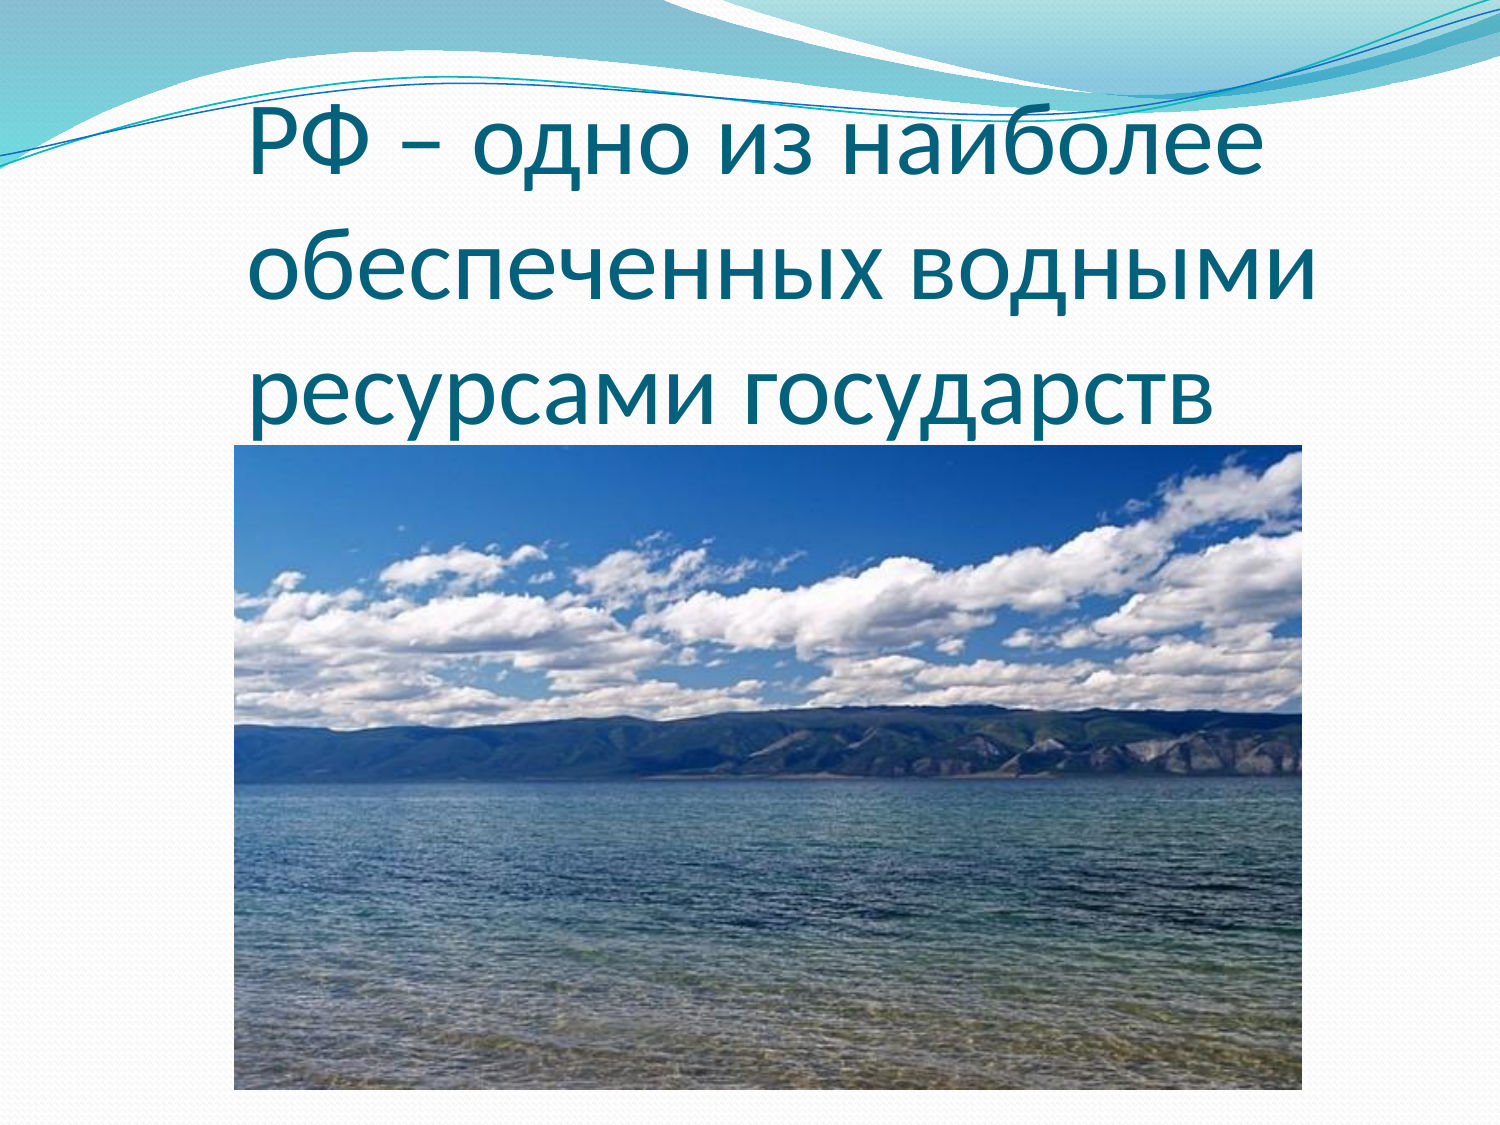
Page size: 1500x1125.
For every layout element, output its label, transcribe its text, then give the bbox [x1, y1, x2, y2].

title РФ – одно из наиболее обеспеченных водными ресурсами государств [246, 46, 1383, 446]
picture [234, 445, 1302, 1091]
